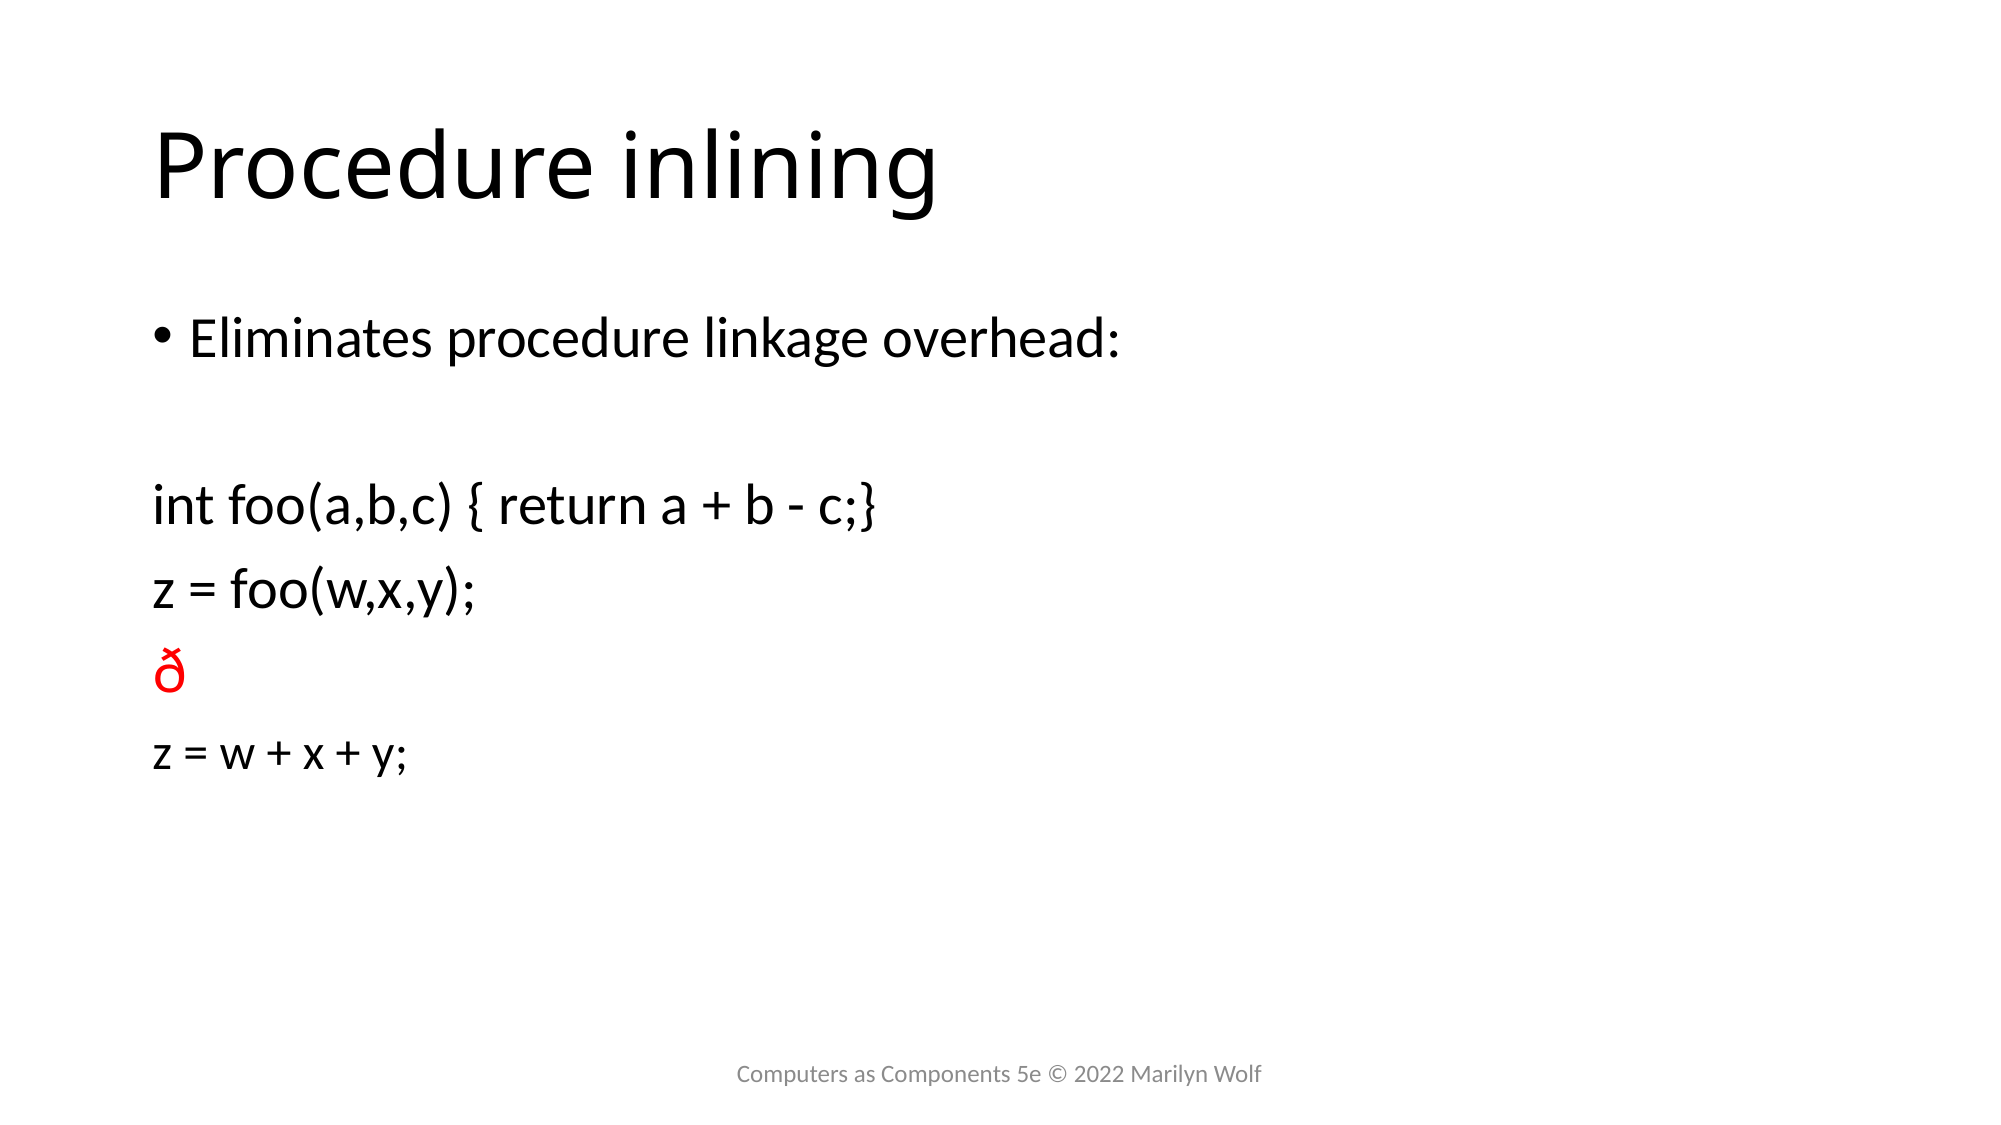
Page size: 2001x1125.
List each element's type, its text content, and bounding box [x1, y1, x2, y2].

footer Computers as Components 5e © 2022 Marilyn Wolf [662, 1042, 1338, 1103]
list Eliminates procedure linkage overhead: int foo(a,b,c) { return a + b - c;} z = foo(w,x,y); ð z = w + x + y; [137, 299, 1863, 1014]
title Procedure inlining [137, 59, 1863, 278]
